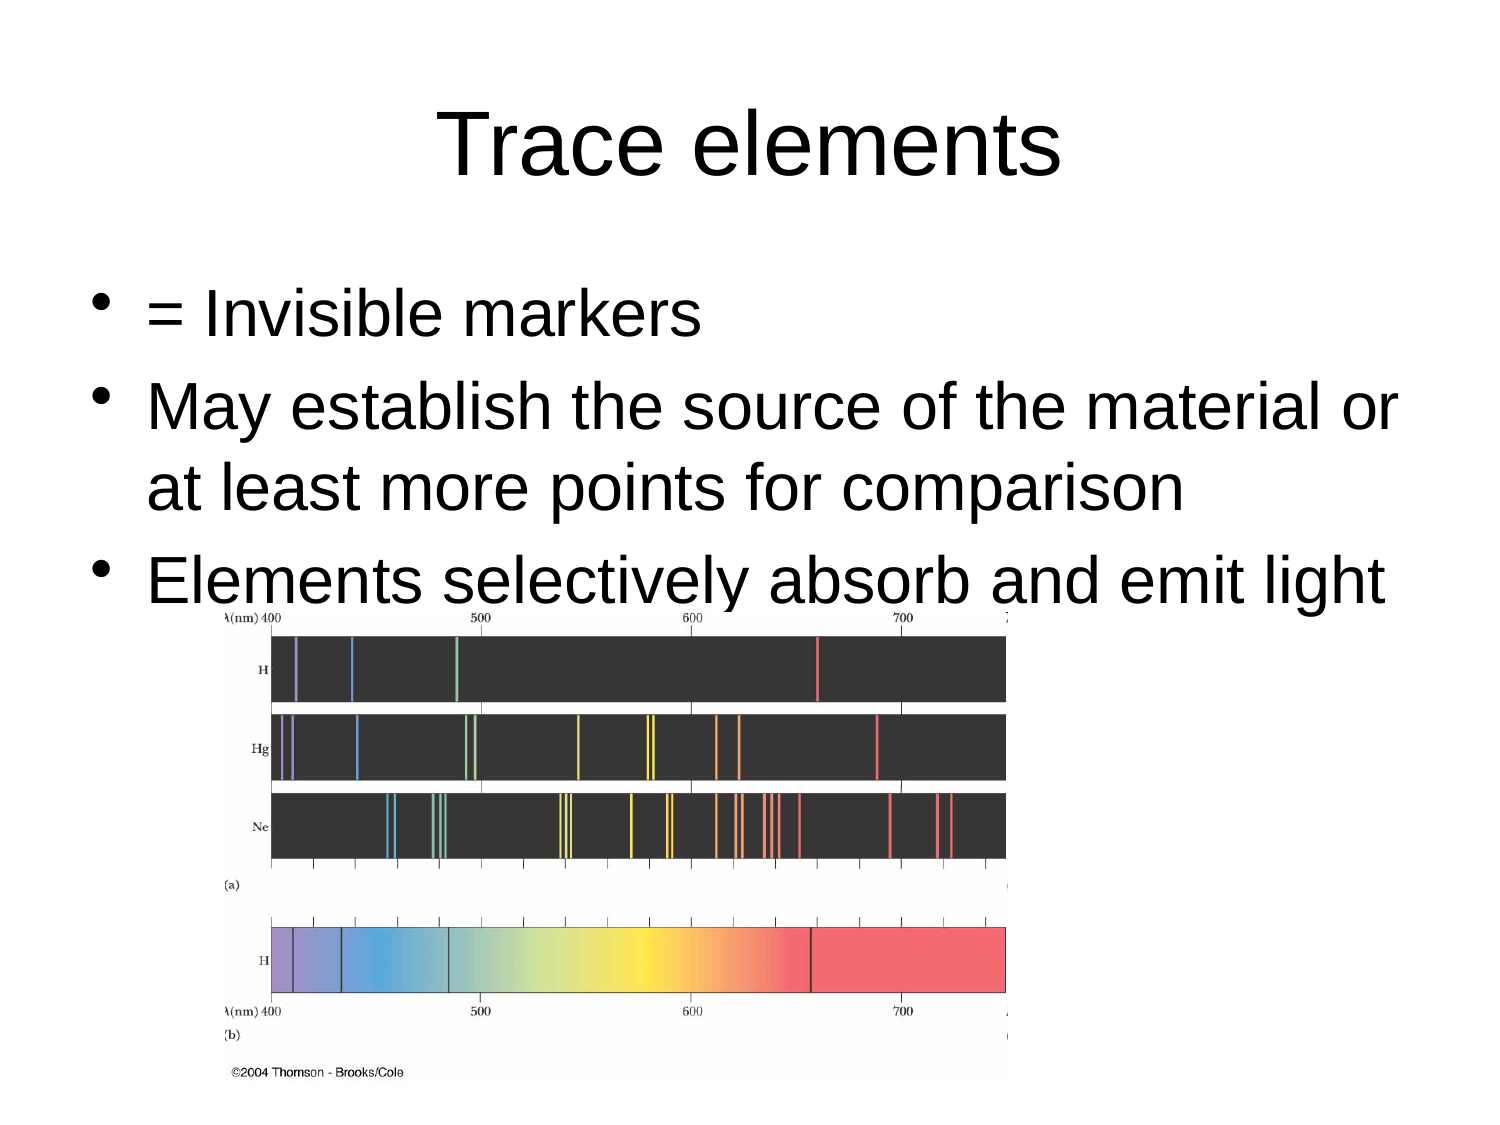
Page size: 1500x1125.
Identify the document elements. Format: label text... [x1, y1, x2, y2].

title Trace elements [75, 45, 1425, 233]
list = Invisible markers May establish the source of the material or at least more points for comparison Elements selectively absorb and emit light [75, 262, 1425, 1005]
picture [224, 612, 1008, 1085]
